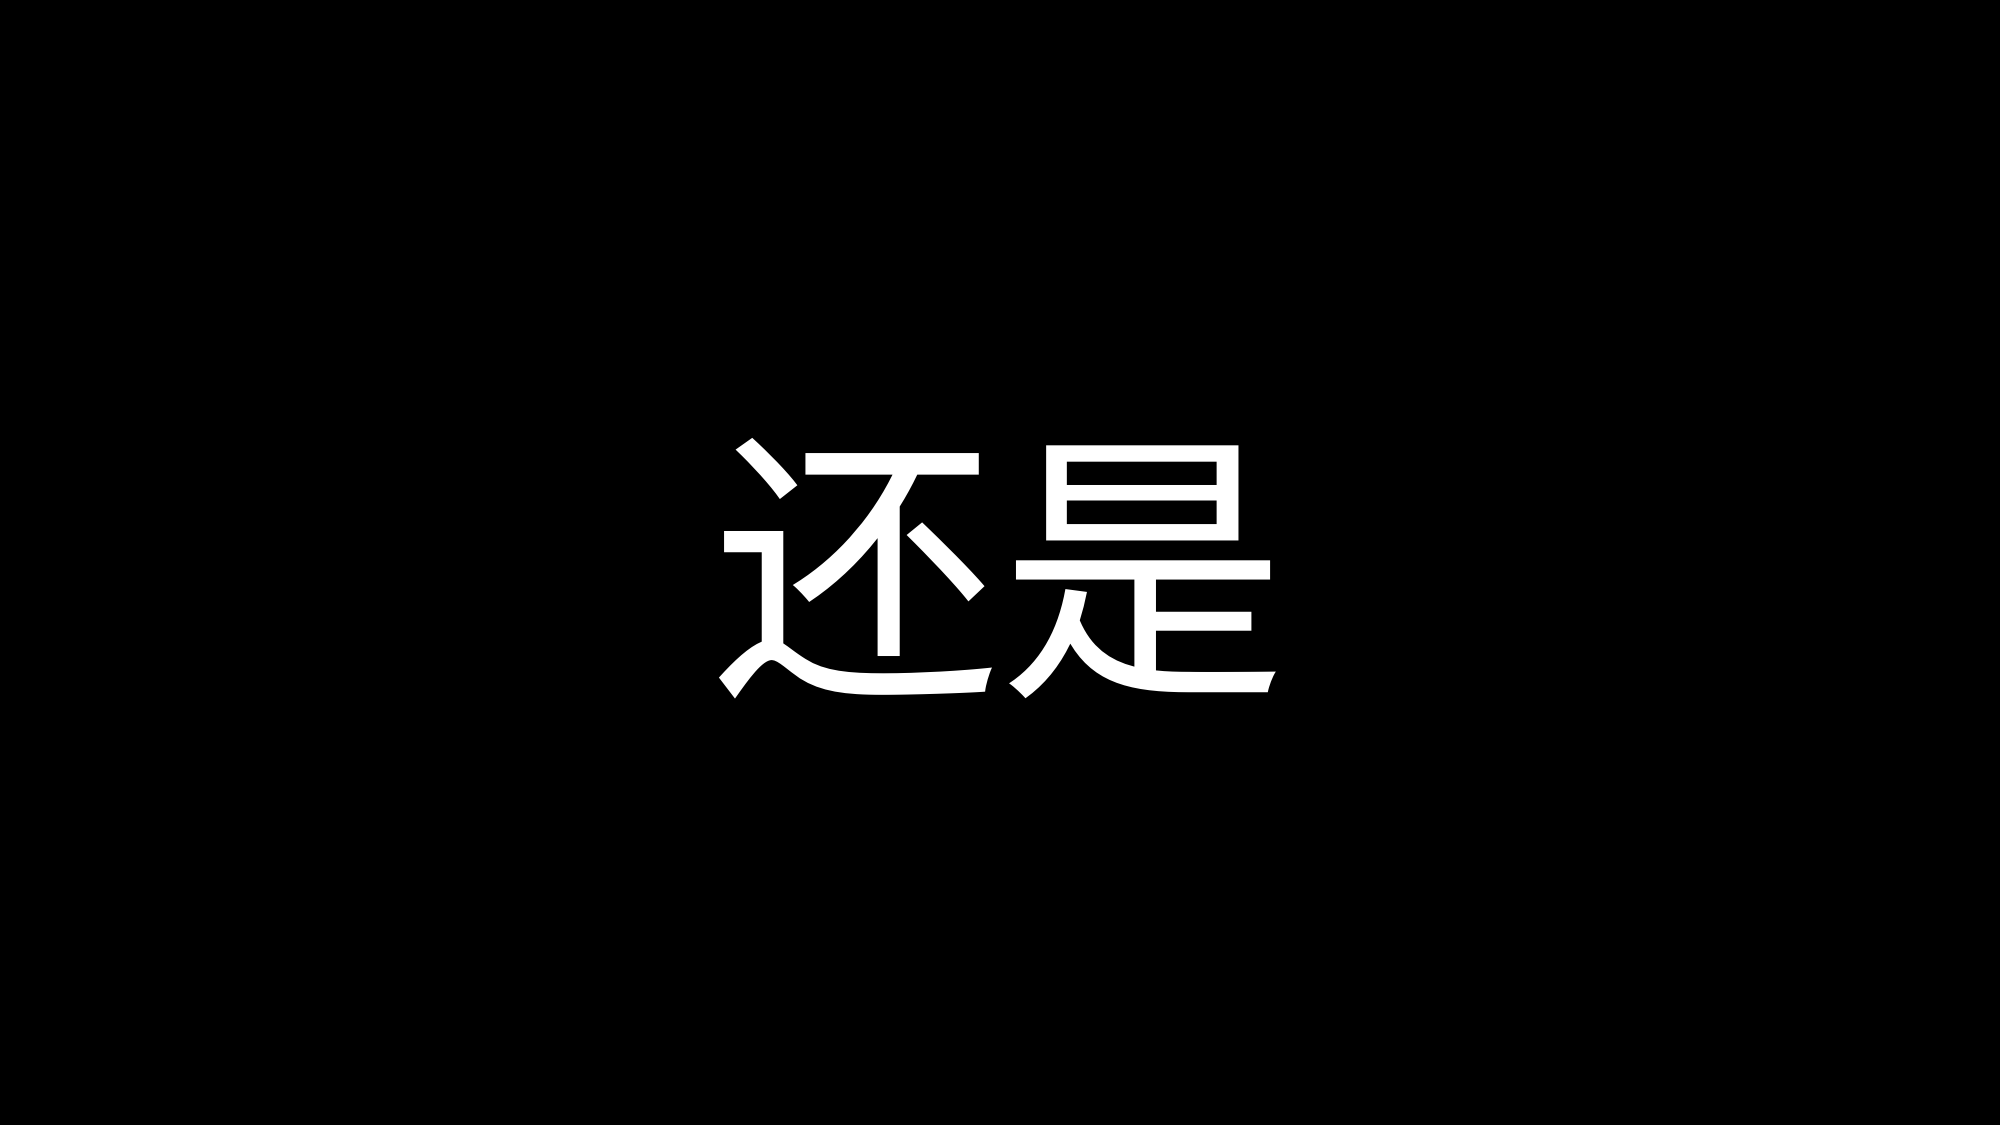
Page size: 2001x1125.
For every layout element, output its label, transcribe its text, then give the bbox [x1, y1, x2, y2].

text_box 还是 [697, 380, 1303, 741]
